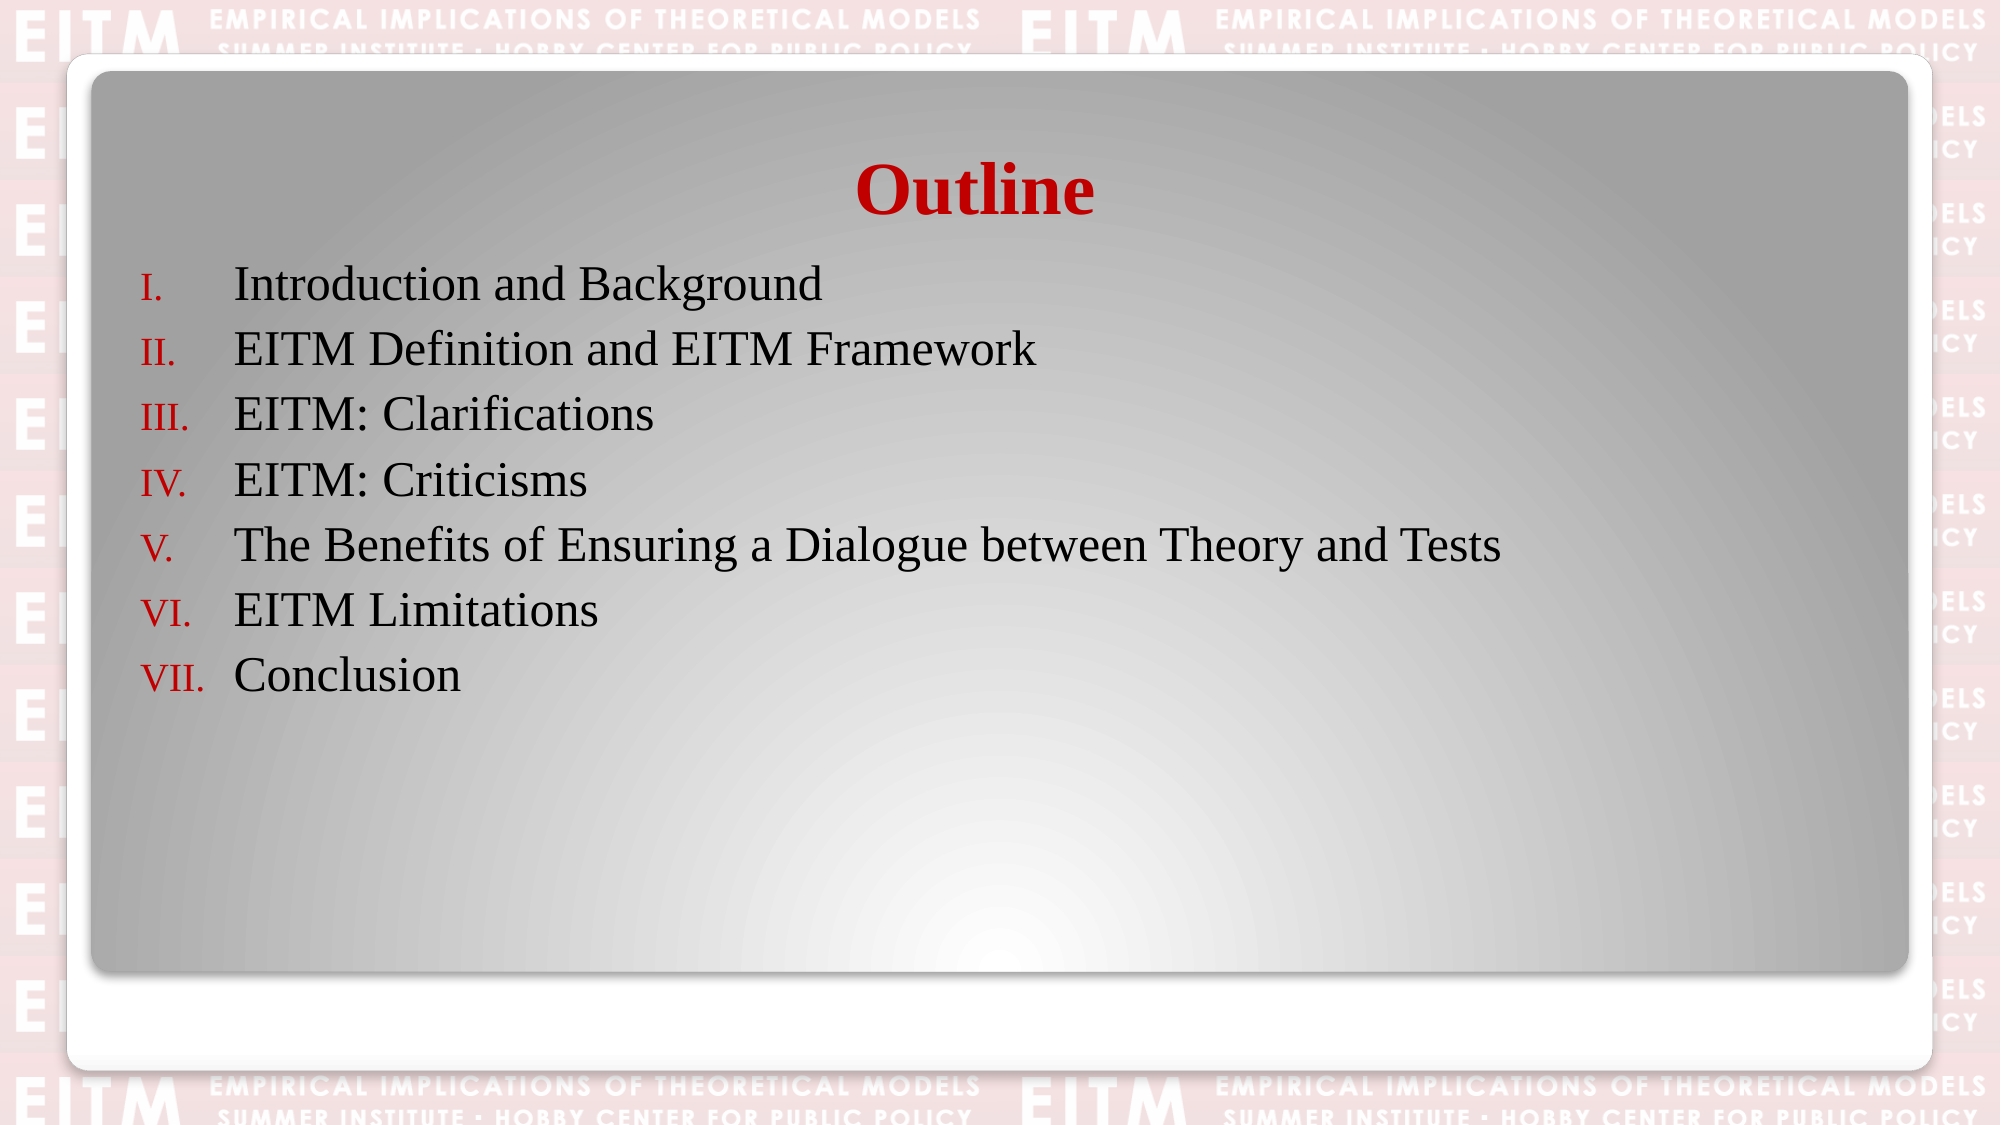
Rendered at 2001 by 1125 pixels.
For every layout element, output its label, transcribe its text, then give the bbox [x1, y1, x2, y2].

title Outline [80, 64, 1871, 237]
list Introduction and Background EITM Definition and EITM Framework EITM: Clarifications EITM: Criticisms The Benefits of Ensuring a Dialogue between Theory and Tests EITM Limitations Conclusion [109, 235, 1901, 923]
